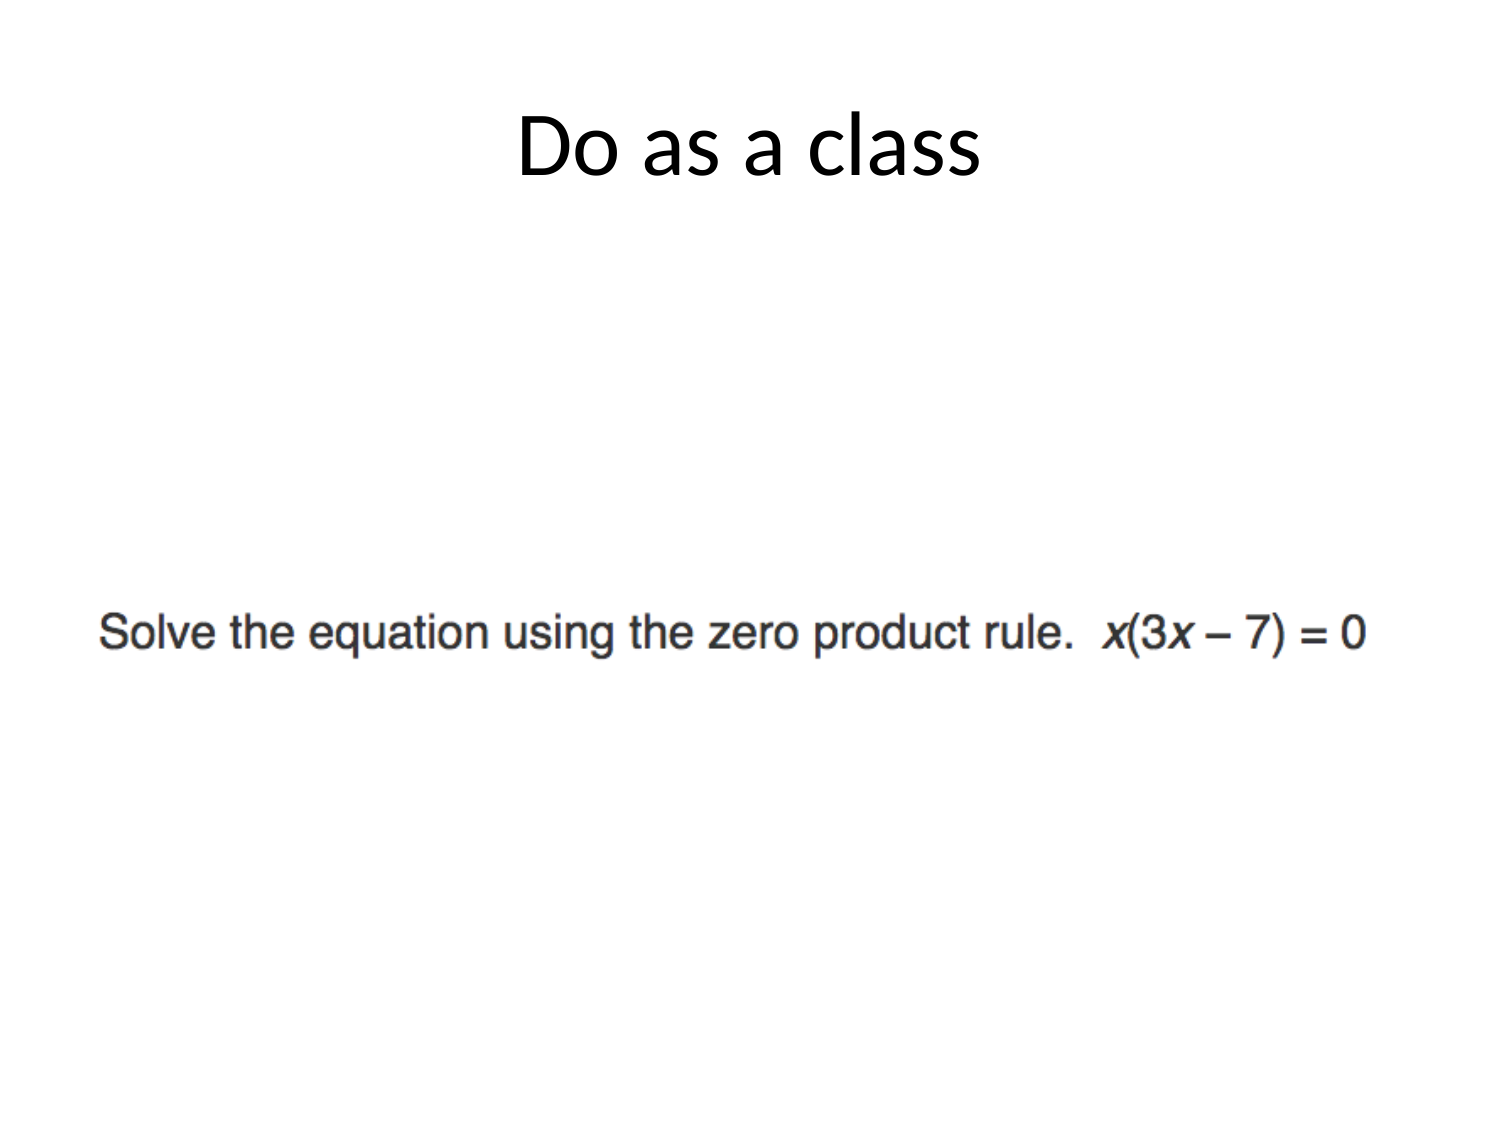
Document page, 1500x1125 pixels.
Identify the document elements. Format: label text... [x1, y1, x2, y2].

title Do as a class [75, 45, 1425, 233]
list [74, 262, 1426, 1006]
